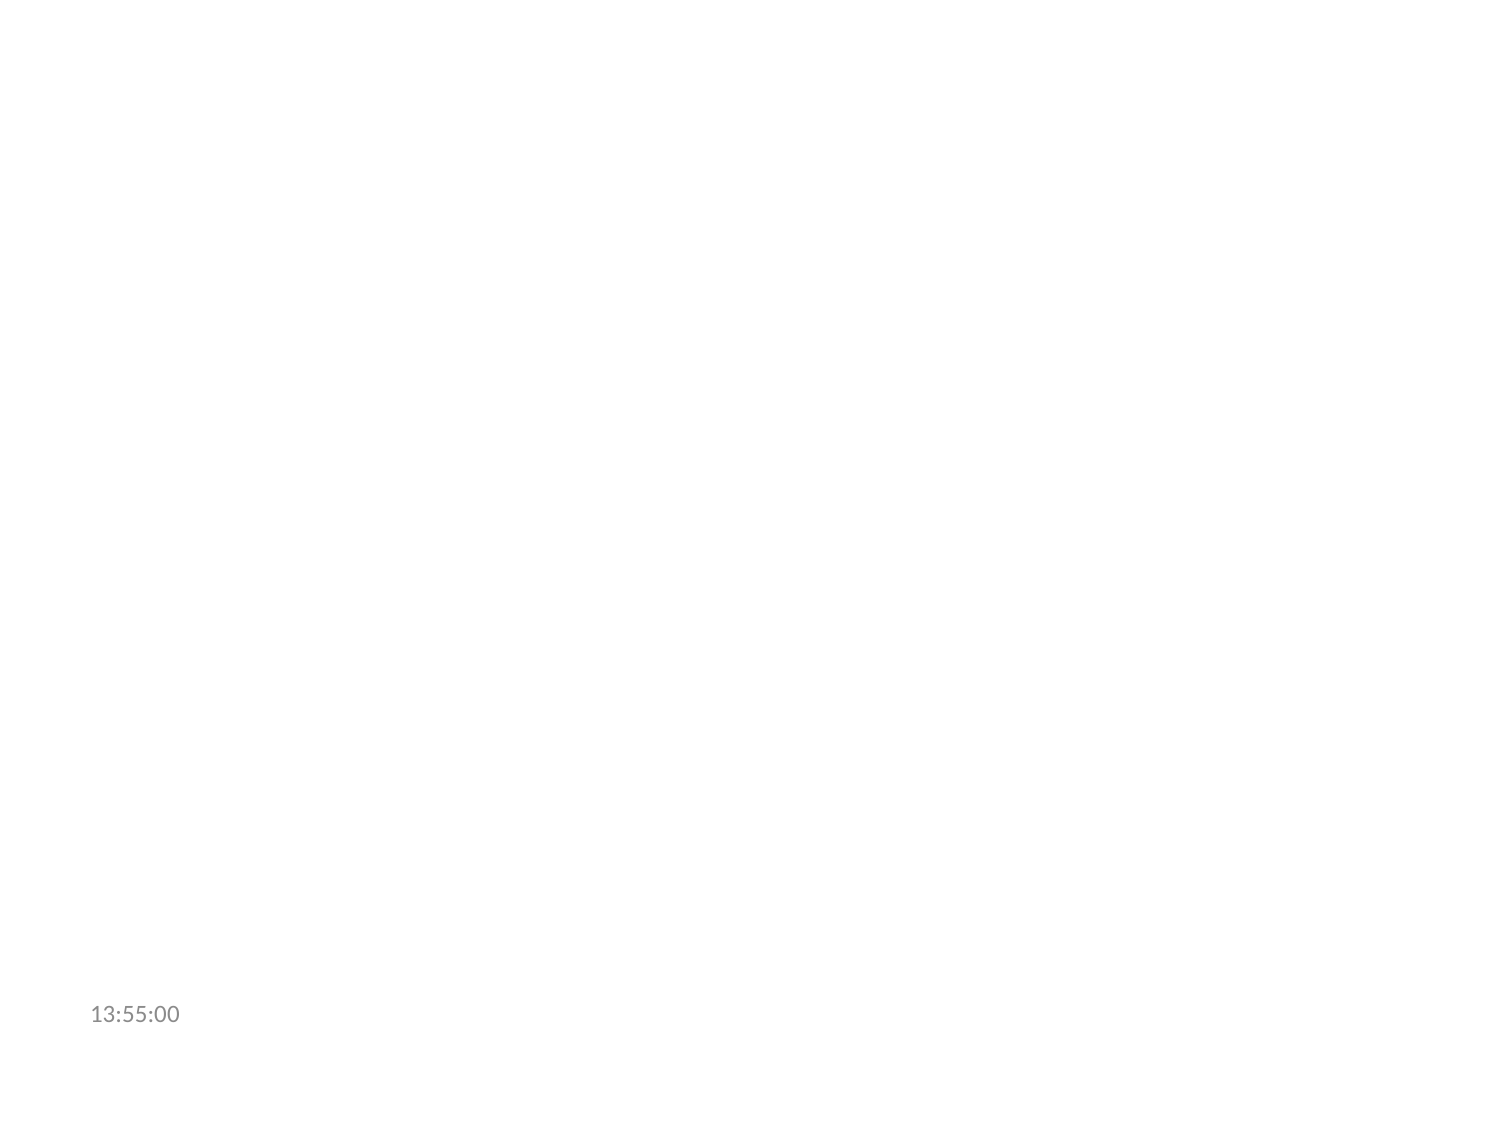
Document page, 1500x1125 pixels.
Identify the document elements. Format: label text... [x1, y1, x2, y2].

text_box 15:35:09 [75, 982, 425, 1043]
